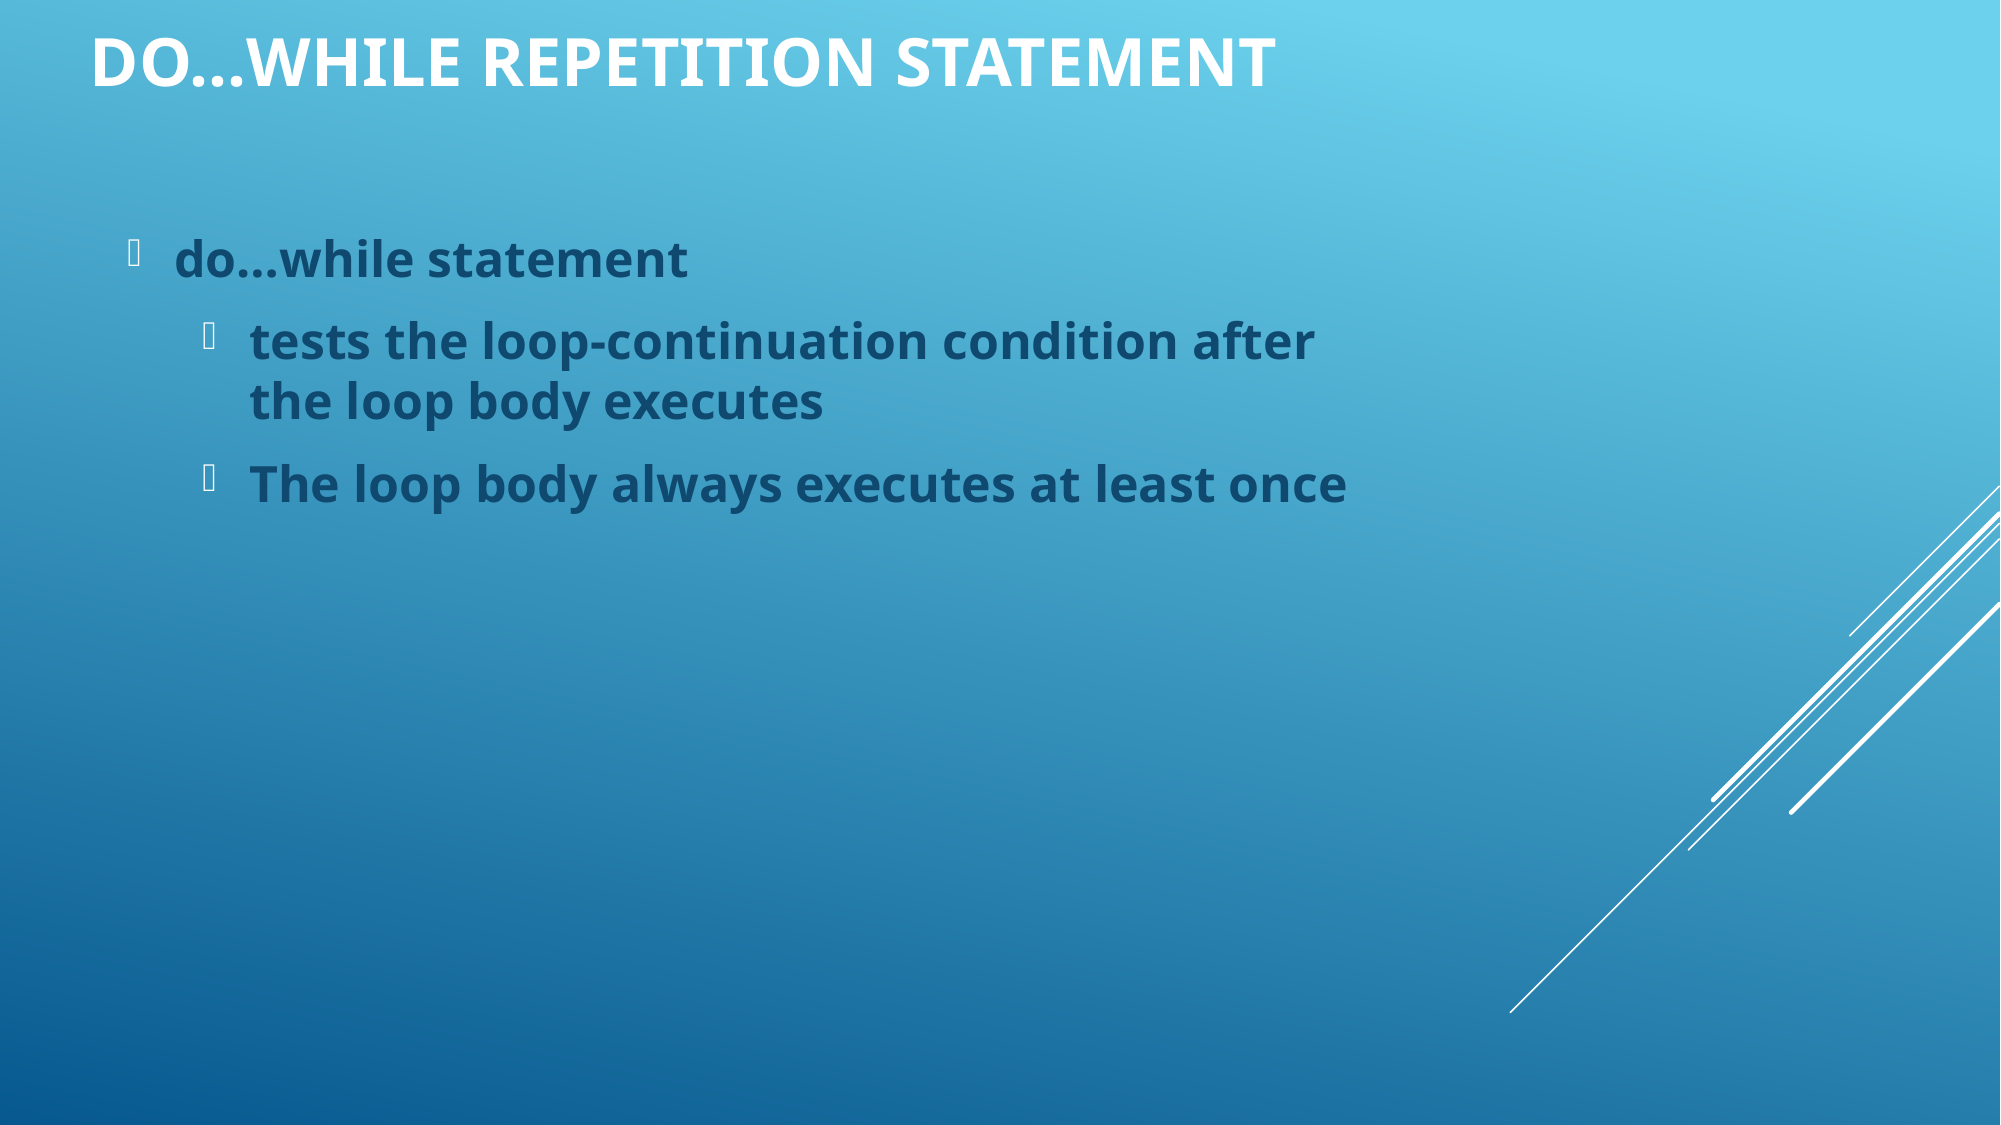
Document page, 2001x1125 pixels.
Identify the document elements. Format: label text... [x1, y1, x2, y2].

text_box do…while statement tests the loop-continuation condition after the loop body executes The loop body always executes at least once [112, 219, 1425, 963]
text_box do…while Repetition Statement [74, 12, 1425, 200]
